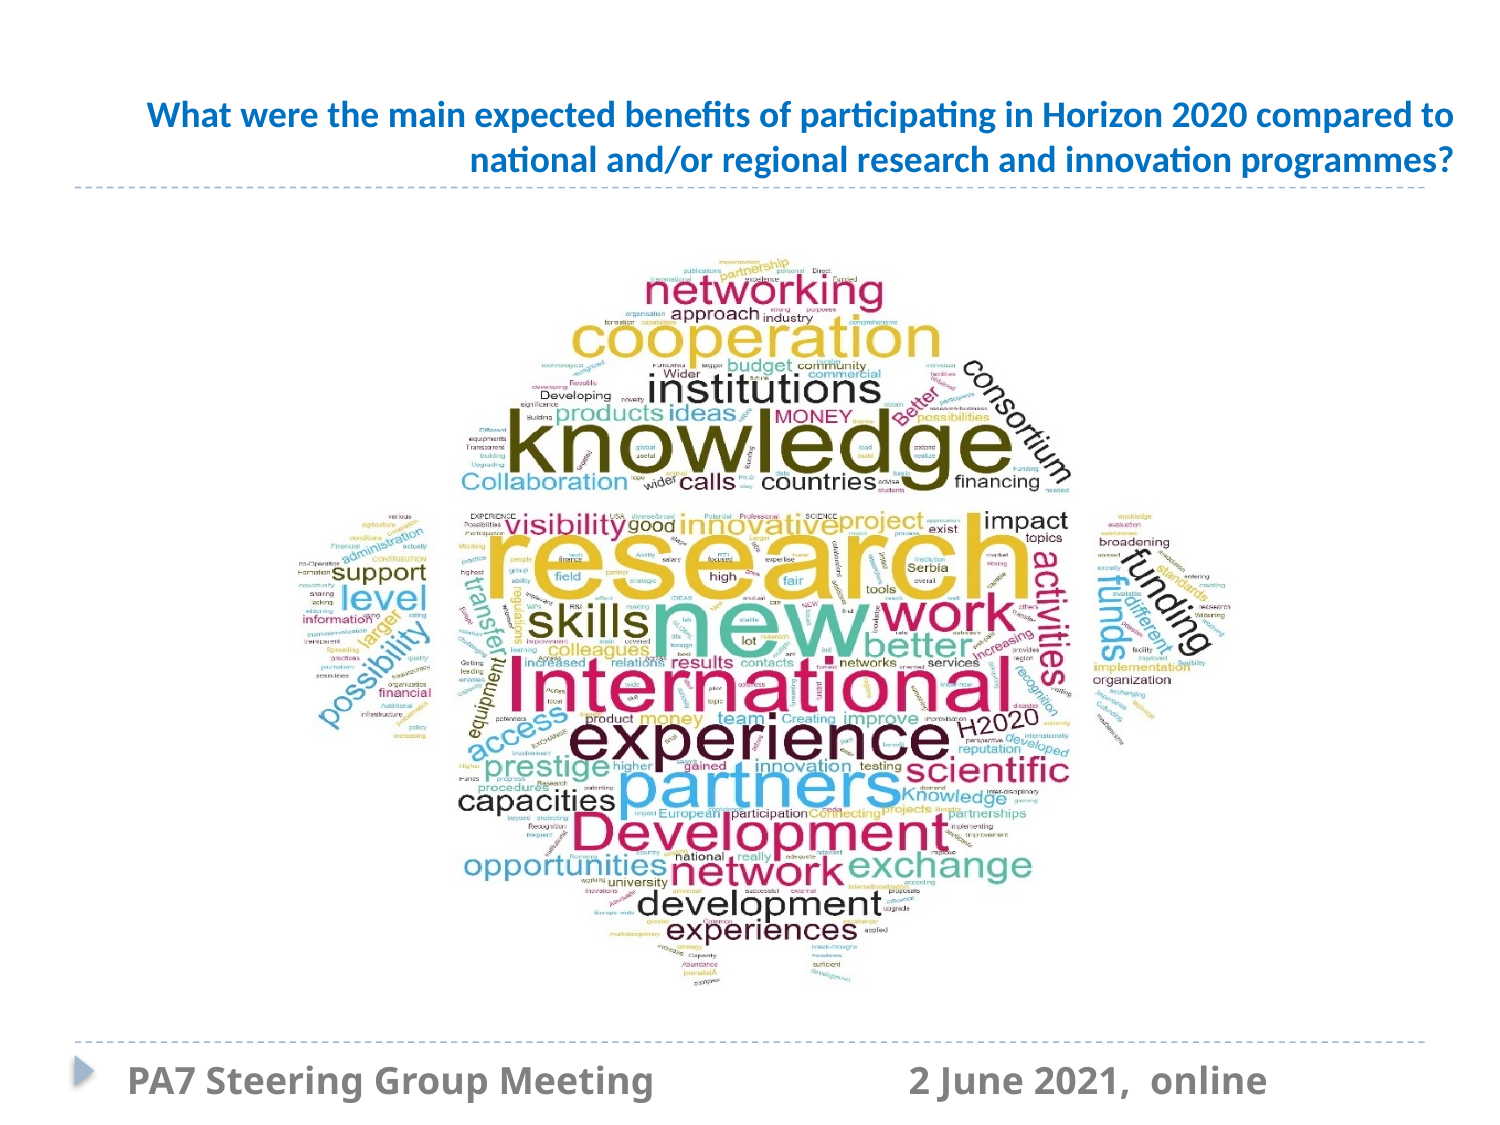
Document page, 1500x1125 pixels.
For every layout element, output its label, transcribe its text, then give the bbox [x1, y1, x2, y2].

text_box PA7 Steering Group Meeting 2 June 2021, online [112, 1049, 1471, 1109]
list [100, 207, 1426, 1036]
title What were the main expected benefits of participating in Horizon 2020 compared to national and/or regional research and innovation programmes? [75, 24, 1471, 188]
